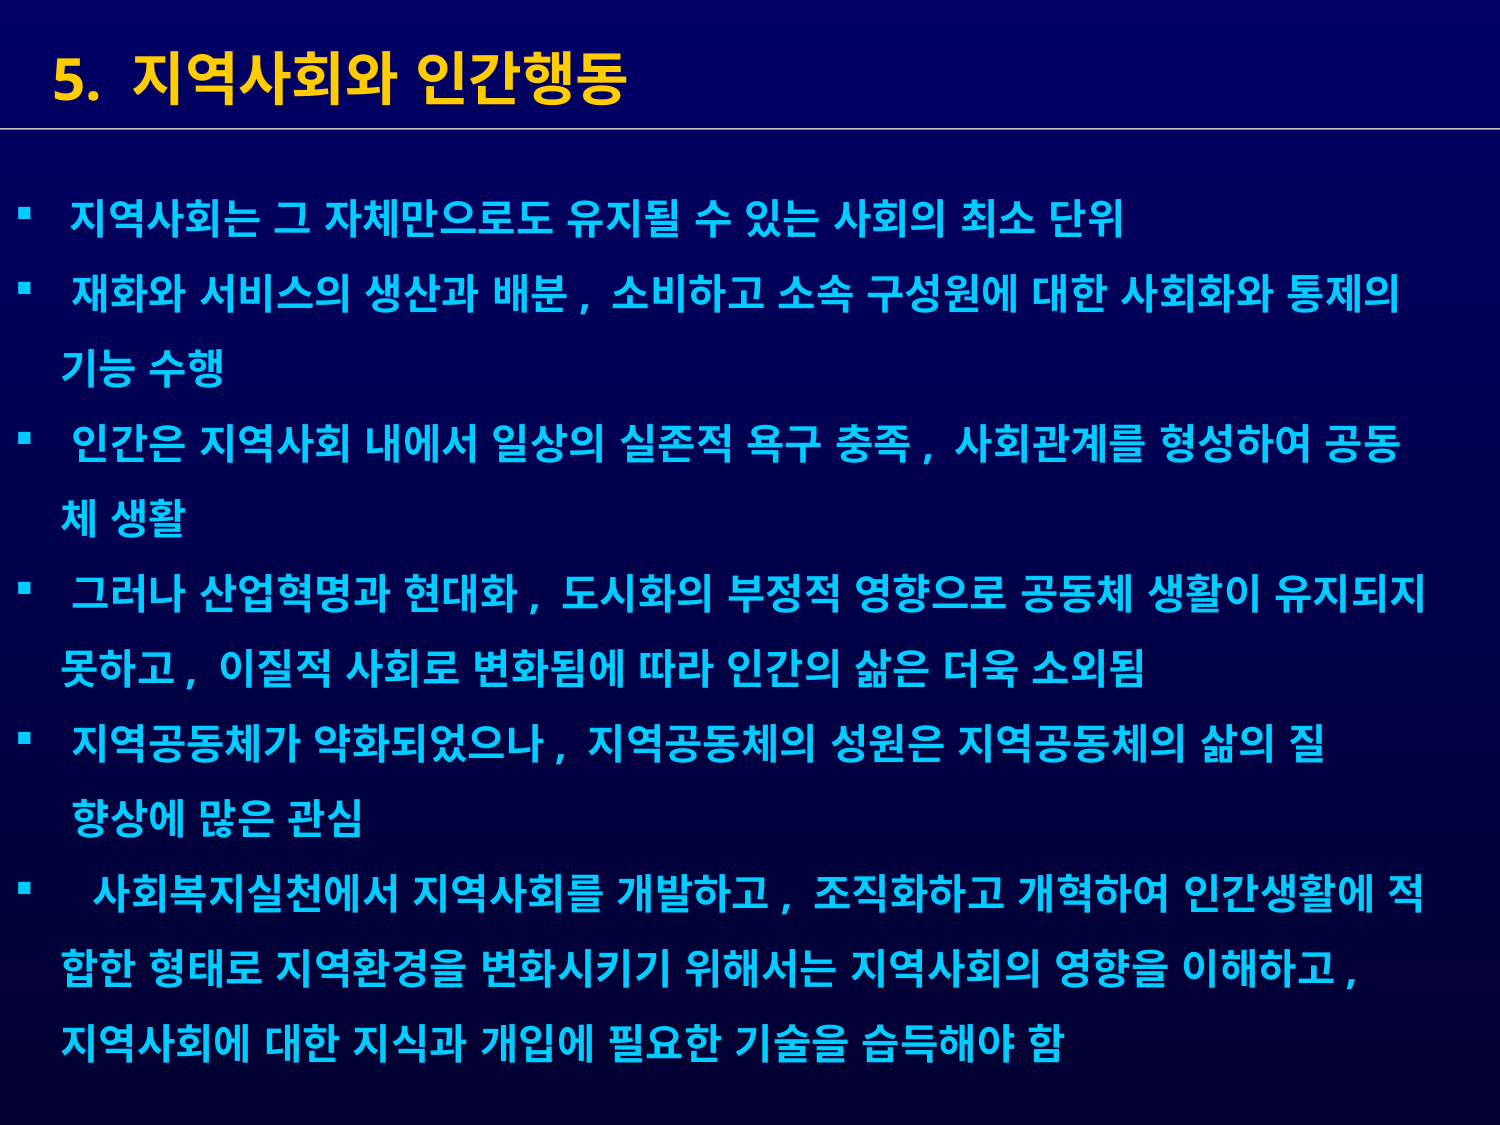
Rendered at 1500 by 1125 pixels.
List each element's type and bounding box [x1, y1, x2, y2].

text_box [0, 34, 1500, 1085]
